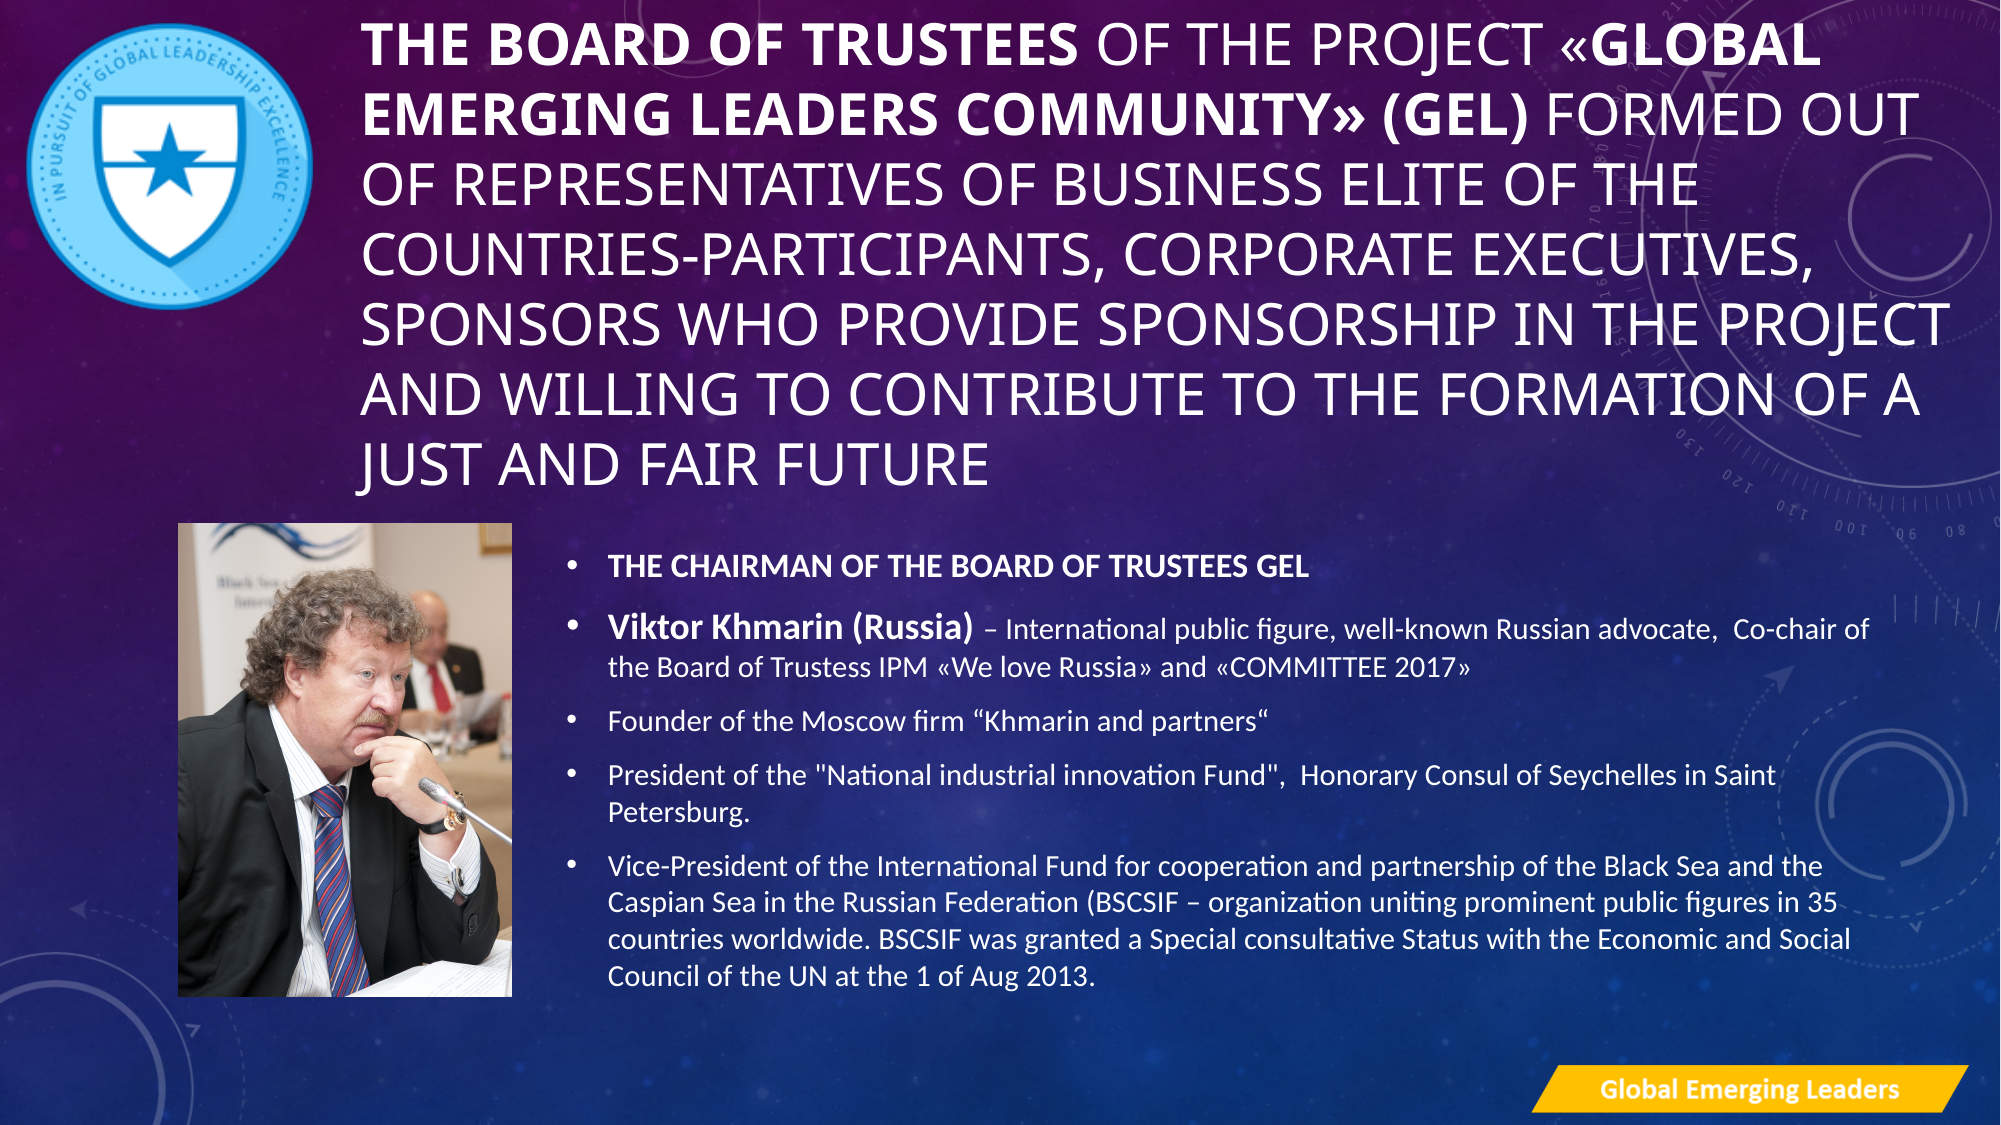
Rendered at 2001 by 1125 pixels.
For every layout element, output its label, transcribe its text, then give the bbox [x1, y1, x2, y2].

list THE CHAIRMAN OF THE BOARD OF TRUSTEES GEL Viktor Khmarin (Russia) – International public figure, well-known Russian advocate, Co-chair of the Board of Trustess IPM «We love Russia» and «COMMITTEE 2017» Founder of the Moscow firm “Khmarin and partners“ President of the "National industrial innovation Fund", Honorary Consul of Seychelles in Saint Petersburg. Vice-President of the International Fund for cooperation and partnership of the Black Sea and the Caspian Sea in the Russian Federation (BSCSIF – organization uniting prominent public figures in 35 countries worldwide. BSCSIF was granted a Special consultative Status with the Economic and Social Council of the UN at the 1 of Aug 2013. [551, 535, 1919, 1001]
picture [0, 0, 2001, 1125]
title The BOARD of Trustees of the project «GLOBAL EMERGING LEADERS COMMUNITY» (GEL) formed out of representatives of business elite of the countries-participants, corporate executives, sponsors who provide sponsorship in the project and willing to contribute to the formation of a just and fair future [345, 132, 2000, 372]
